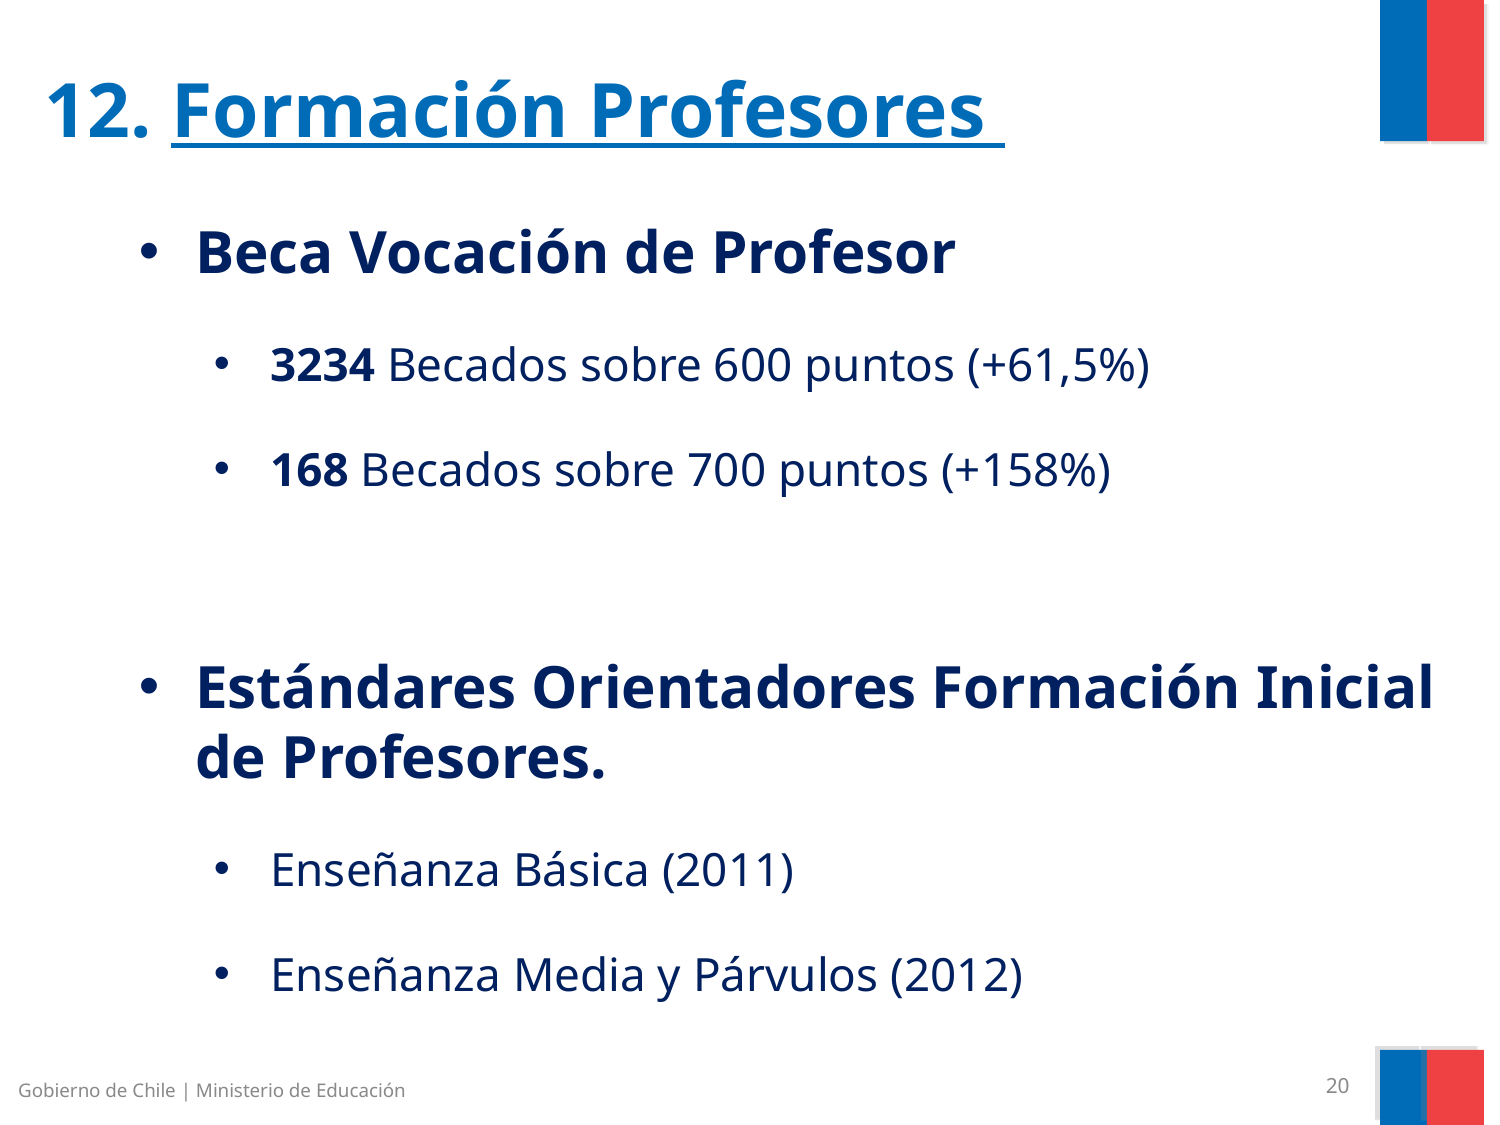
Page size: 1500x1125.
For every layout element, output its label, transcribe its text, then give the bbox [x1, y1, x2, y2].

title 12. Formación Profesores [29, 54, 1500, 243]
list Beca Vocación de Profesor 3234 Becados sobre 600 puntos (+61,5%) 168 Becados sobre 700 puntos (+158%) Estándares Orientadores Formación Inicial de Profesores. Enseñanza Básica (2011) Enseñanza Media y Párvulos (2012) [123, 207, 1466, 951]
footer Gobierno de Chile | Ministerio de Educación [3, 1070, 479, 1112]
slide_number 20 [1014, 1070, 1365, 1103]
